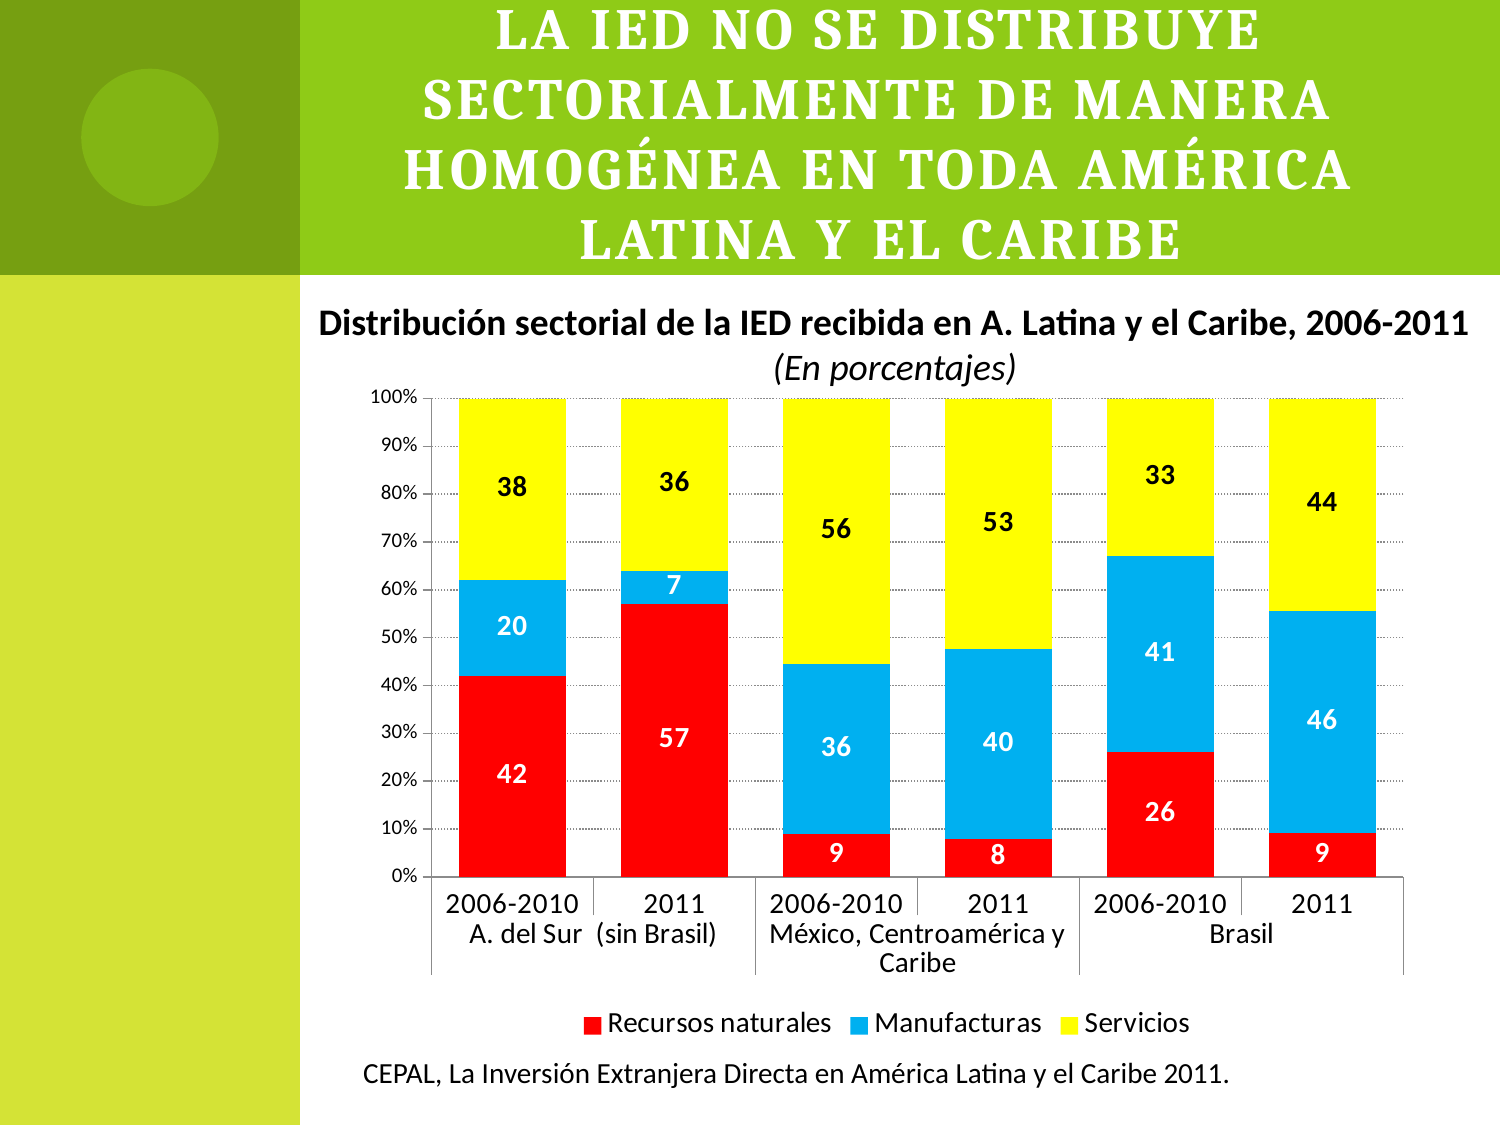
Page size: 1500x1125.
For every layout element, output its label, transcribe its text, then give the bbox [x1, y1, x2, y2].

title La IED no se distribuye sectorialmente de manera homogénea en toda América Latina y el Caribe [301, 37, 1459, 225]
text_box CEPAL, La Inversión Extranjera Directa en América Latina y el Caribe 2011. [348, 1046, 1499, 1097]
text_box Distribución sectorial de la IED recibida en A. Latina y el Caribe, 2006-2011 (En porcentajes) [289, 290, 1500, 396]
chart [348, 374, 1426, 1047]
